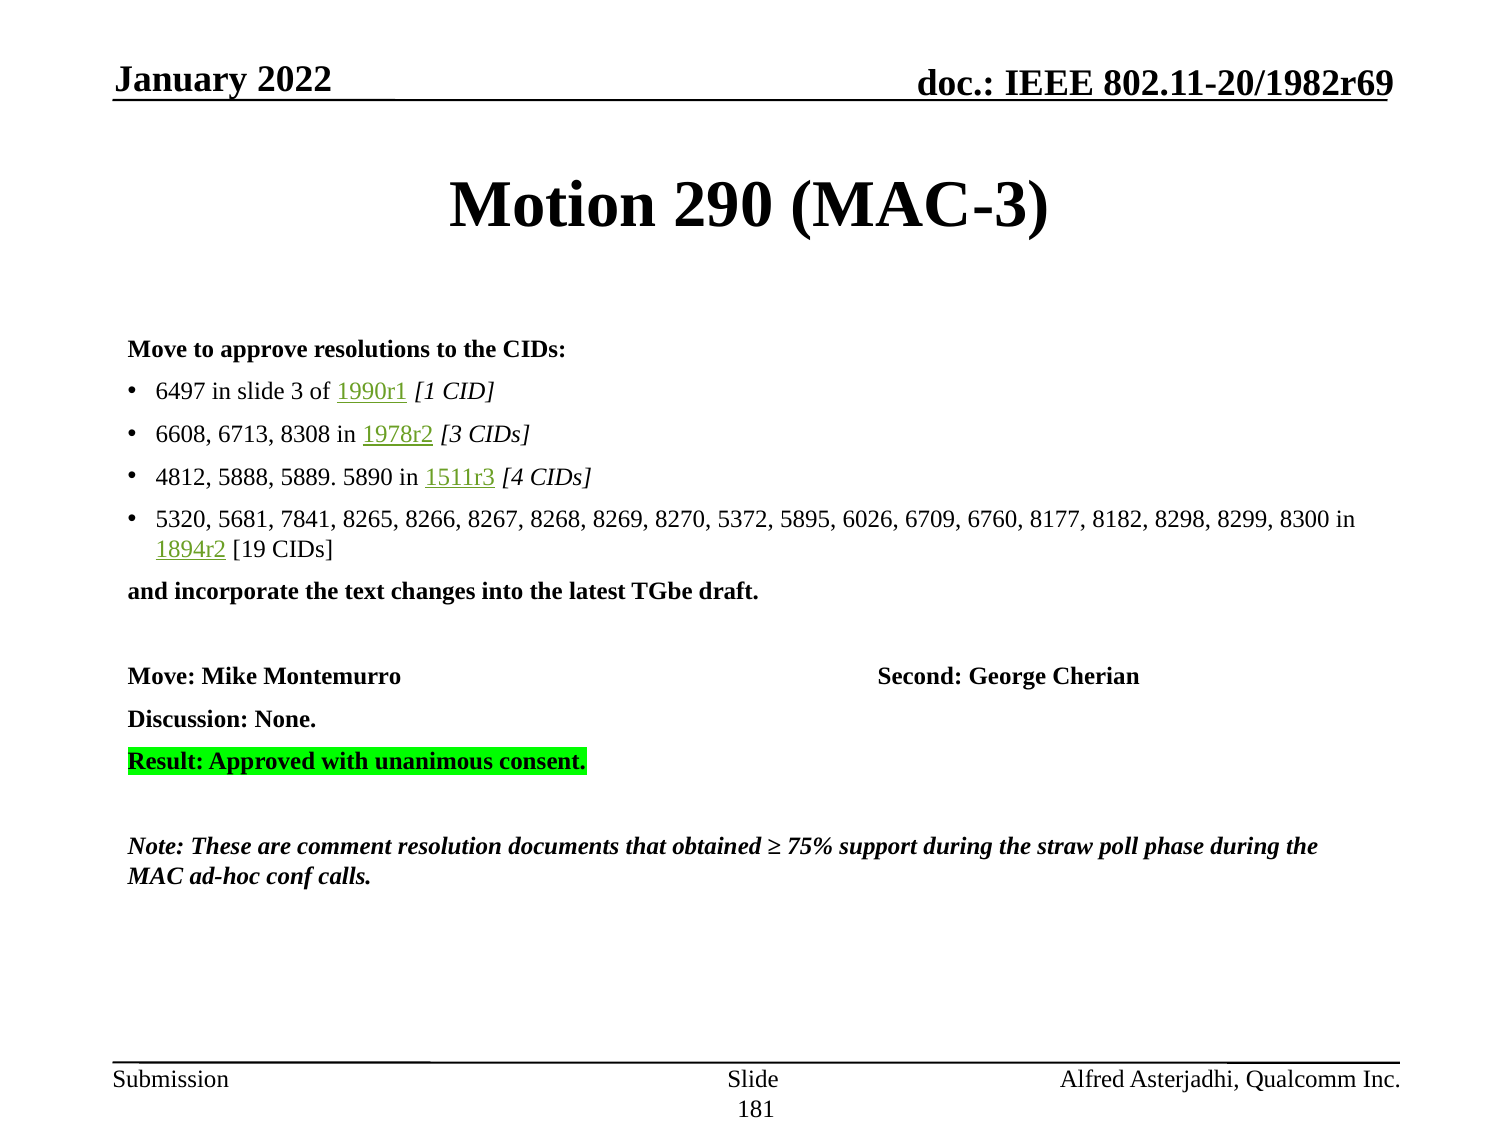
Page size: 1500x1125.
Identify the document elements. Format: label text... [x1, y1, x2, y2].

title Motion 290 (MAC-3) [112, 112, 1388, 288]
footer Alfred Asterjadhi, Qualcomm Inc. [878, 1061, 1402, 1093]
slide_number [114, 54, 423, 100]
list Move to approve resolutions to the CIDs: 6497 in slide 3 of 1990r1 [1 CID] 6608, 6713, 8308 in 1978r2 [3 CIDs] 4812, 5888, 5889. 5890 in 1511r3 [4 CIDs] 5320, 5681, 7841, 8265, 8266, 8267, 8268, 8269, 8270, 5372, 5895, 6026, 6709, 6760, 8177, 8182, 8298, 8299, 8300 in 1894r2 [19 CIDs] and incorporate the text changes into the latest TGbe draft. Move: Mike Montemurro Second: George Cherian Discussion: None. Result: Approved with unanimous consent. Note: These are comment resolution documents that obtained ≥ 75% support during the straw poll phase during the MAC ad-hoc conf calls. [112, 324, 1388, 1063]
slide_number Slide 181 [712, 1061, 800, 1123]
